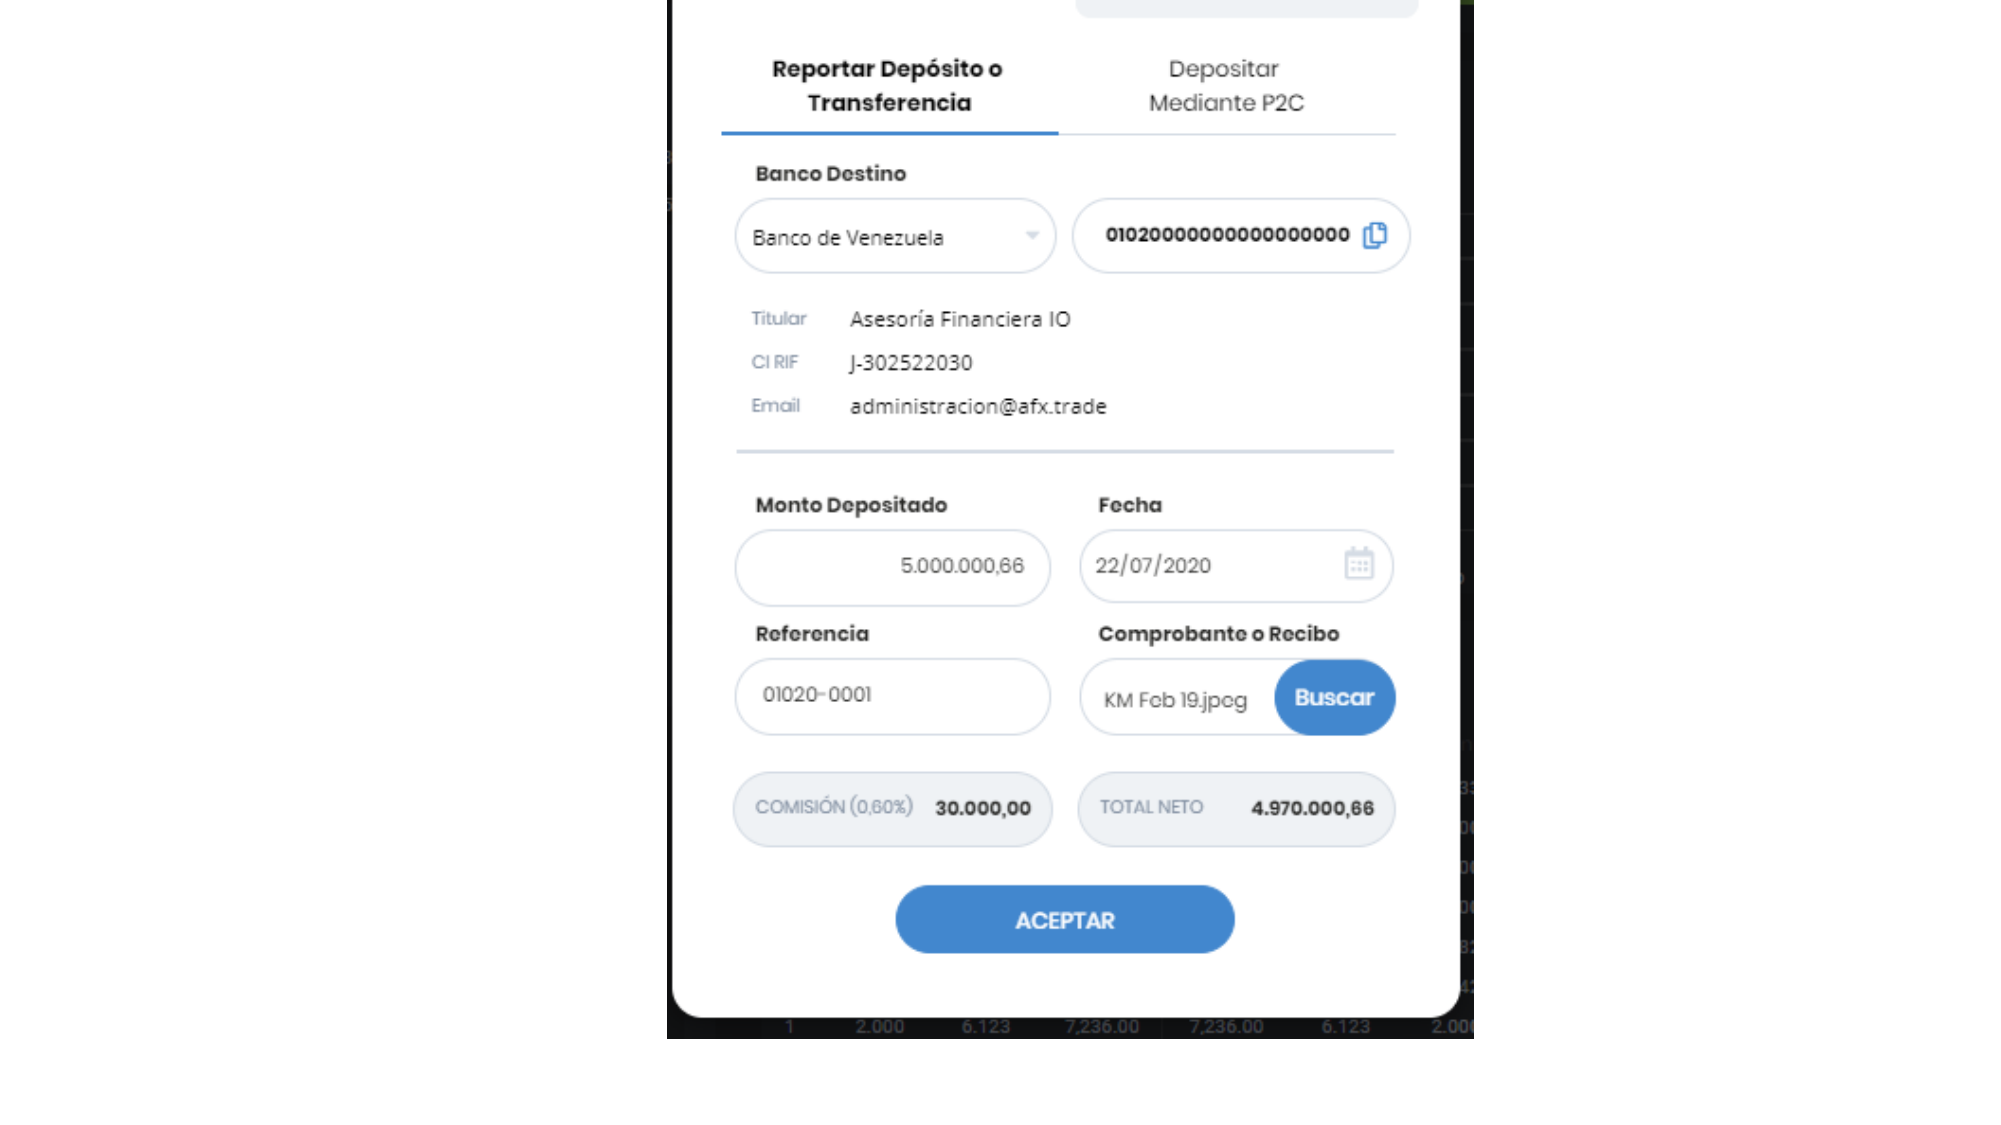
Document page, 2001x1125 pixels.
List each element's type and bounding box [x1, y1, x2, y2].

picture [667, 0, 1474, 1040]
